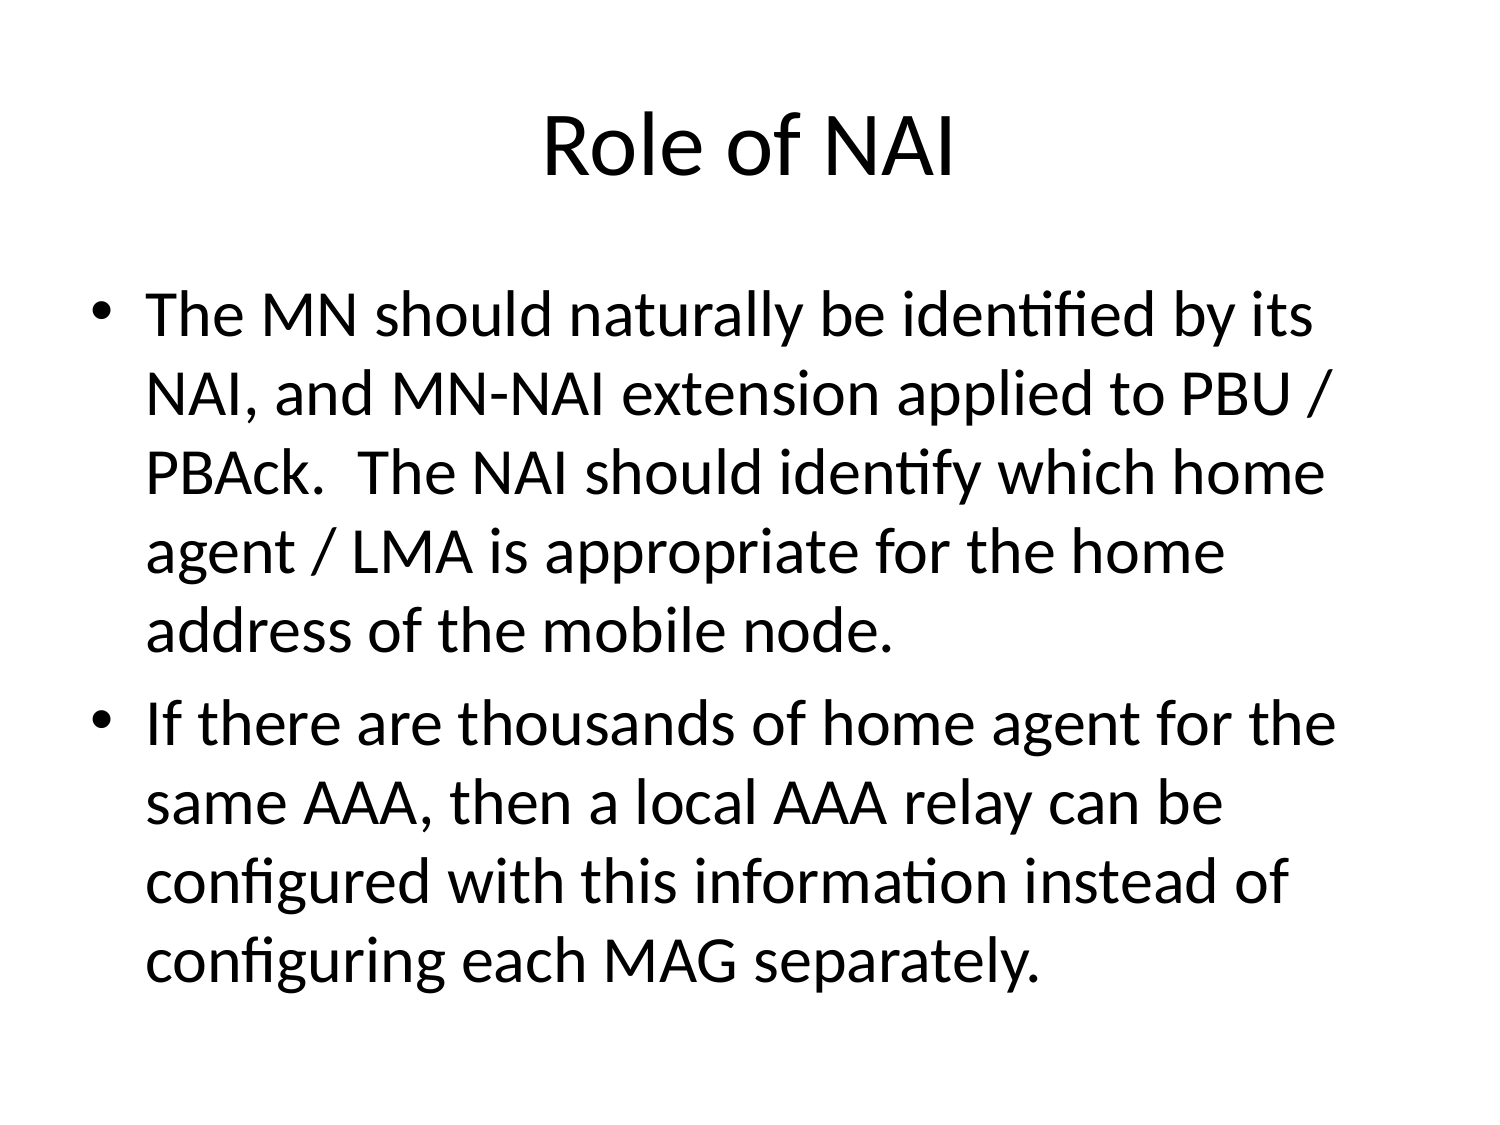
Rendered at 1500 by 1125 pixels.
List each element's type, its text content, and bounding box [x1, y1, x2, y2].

title Role of NAI [75, 45, 1425, 233]
list The MN should naturally be identified by its NAI, and MN-NAI extension applied to PBU / PBAck. The NAI should identify which home agent / LMA is appropriate for the home address of the mobile node. If there are thousands of home agent for the same AAA, then a local AAA relay can be configured with this information instead of configuring each MAG separately. [75, 262, 1425, 1005]
